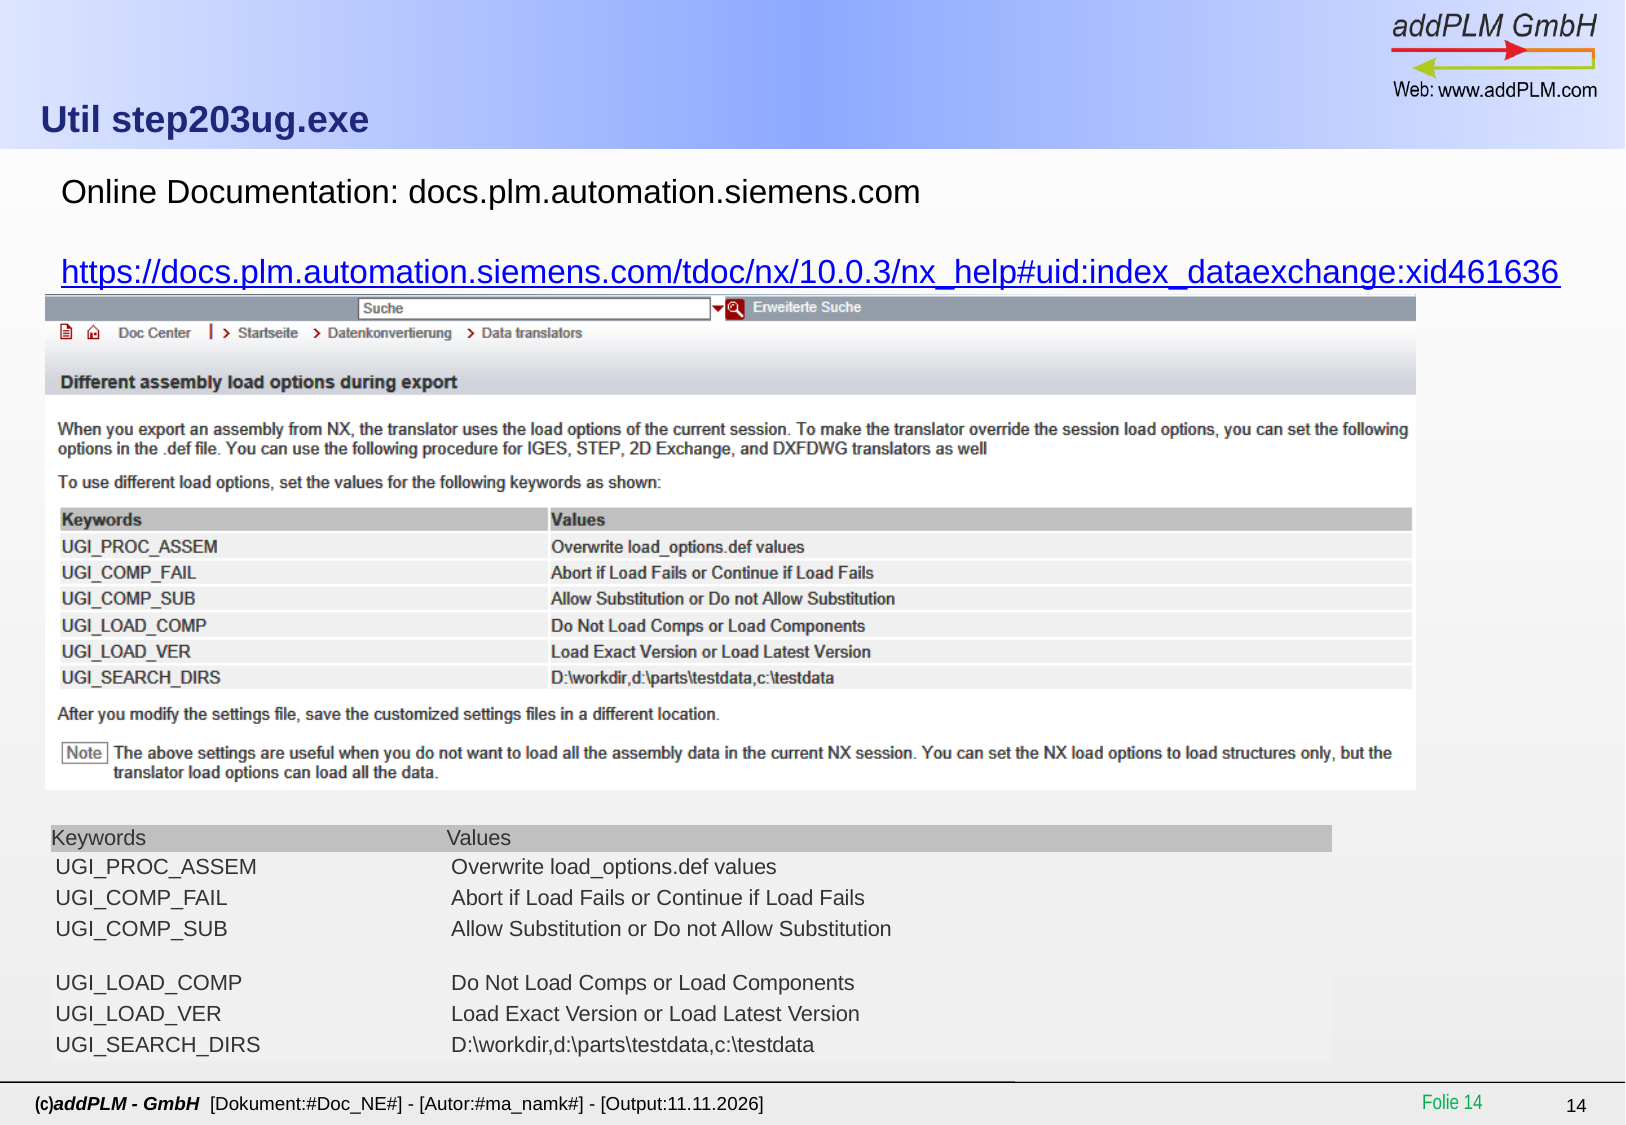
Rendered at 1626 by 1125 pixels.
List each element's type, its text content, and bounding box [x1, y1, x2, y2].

table_header Values [446, 825, 1332, 852]
table_cell UGI_COMP_SUB [51, 915, 446, 968]
title Util step203ug.exe [40, 67, 1582, 131]
table_cell UGI_PROC_ASSEM [51, 852, 446, 883]
text_box Online Documentation: docs.plm.automation.siemens.com https://docs.plm.automation.siemens.com/tdoc/nx/10.0.3/nx_help#uid:index_dataexchange:xid461636 [46, 163, 1577, 338]
table_cell UGI_COMP_FAIL [51, 883, 446, 915]
table_cell Do Not Load Comps or Load Components [446, 968, 1332, 1000]
table_cell Allow Substitution or Do not Allow Substitution [446, 915, 1332, 968]
slide_number Folie 14 [1283, 1081, 1622, 1125]
picture [1391, 13, 1597, 97]
table_cell UGI_LOAD_VER [51, 1000, 446, 1031]
table_cell Abort if Load Fails or Continue if Load Fails [446, 883, 1332, 915]
table_cell UGI_LOAD_COMP [51, 968, 446, 1000]
table_header Keywords [51, 825, 446, 852]
table_cell D:\workdir,d:\parts\testdata,c:\testdata [446, 1031, 1332, 1062]
picture [45, 294, 1416, 790]
table_cell Overwrite load_options.def values [446, 852, 1332, 883]
table_cell UGI_SEARCH_DIRS [51, 1031, 446, 1062]
table_cell Load Exact Version or Load Latest Version [446, 1000, 1332, 1031]
